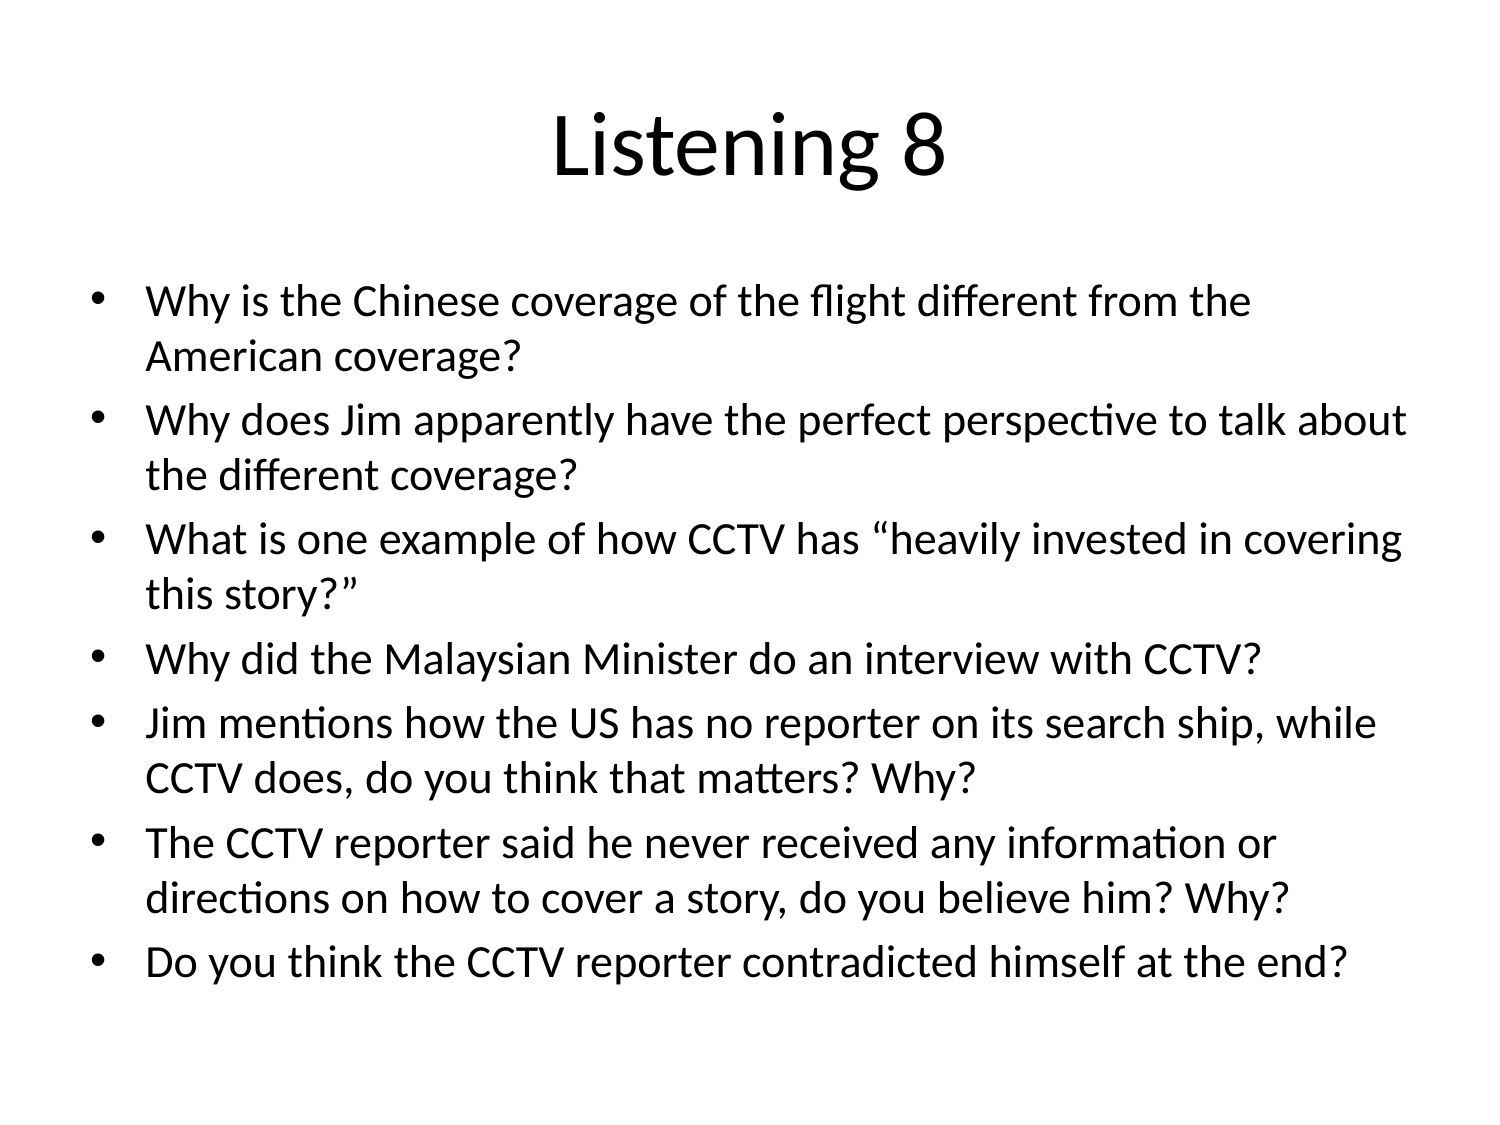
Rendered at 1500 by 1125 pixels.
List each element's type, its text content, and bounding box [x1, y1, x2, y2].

list Why is the Chinese coverage of the flight different from the American coverage? Why does Jim apparently have the perfect perspective to talk about the different coverage? What is one example of how CCTV has “heavily invested in covering this story?” Why did the Malaysian Minister do an interview with CCTV? Jim mentions how the US has no reporter on its search ship, while CCTV does, do you think that matters? Why? The CCTV reporter said he never received any information or directions on how to cover a story, do you believe him? Why? Do you think the CCTV reporter contradicted himself at the end? [75, 262, 1425, 1005]
title Listening 8 [75, 45, 1425, 233]
